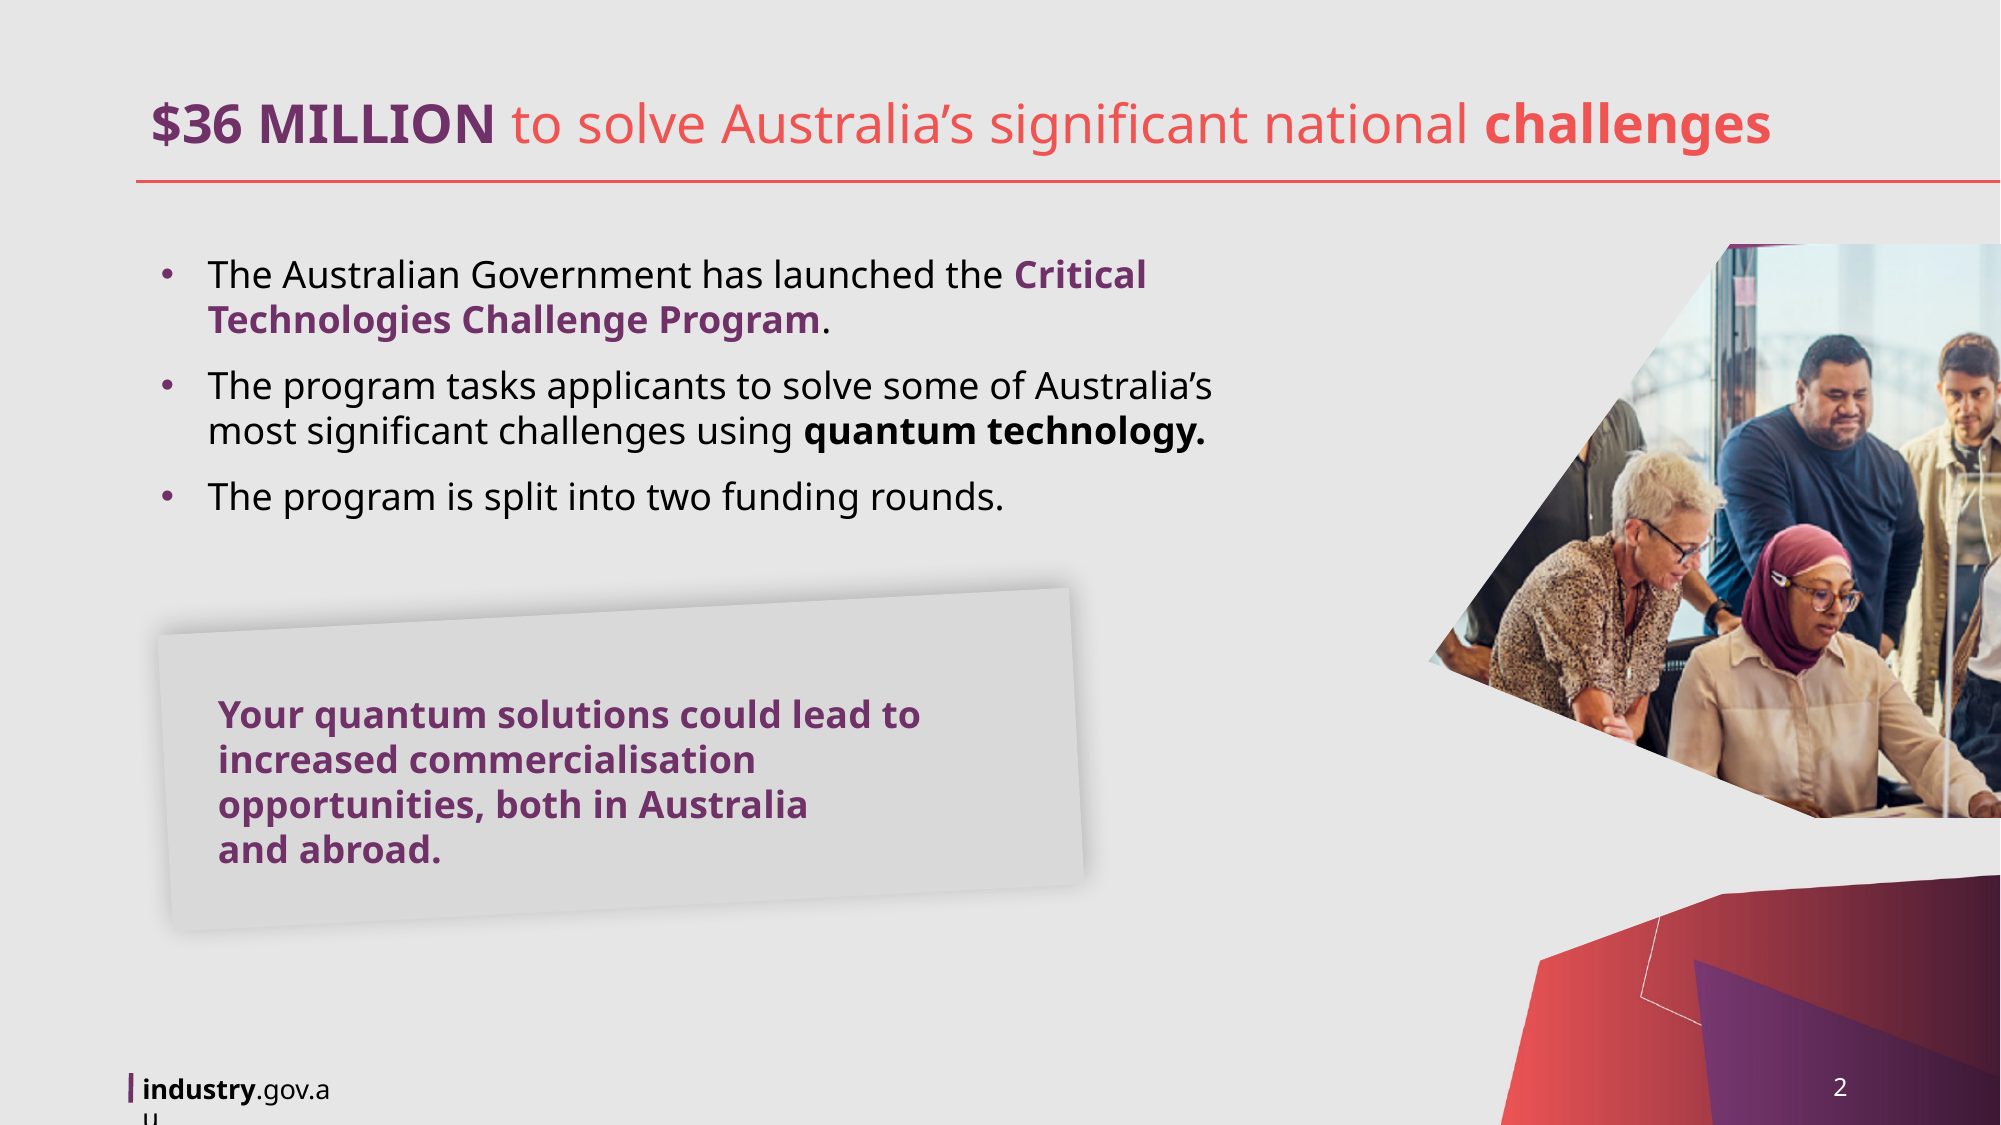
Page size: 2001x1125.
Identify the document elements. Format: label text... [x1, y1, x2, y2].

text_box Your quantum solutions could lead to increased commercialisation opportunities, both in Australia and abroad. [193, 683, 1049, 879]
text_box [1240, 204, 2000, 1015]
list The Australian Government has launched the Critical Technologies Challenge Program. The program tasks applicants to solve some of Australia’s most significant challenges using quantum technology. The program is split into two funding rounds. [136, 243, 1240, 774]
text_box industry.gov.au [127, 1068, 352, 1103]
text_box [155, 586, 1087, 934]
picture [0, 0, 2001, 1125]
title $36 MILLION to solve Australia’s significant national challenges [136, 67, 1862, 185]
slide_number 2 [1412, 1058, 1863, 1118]
